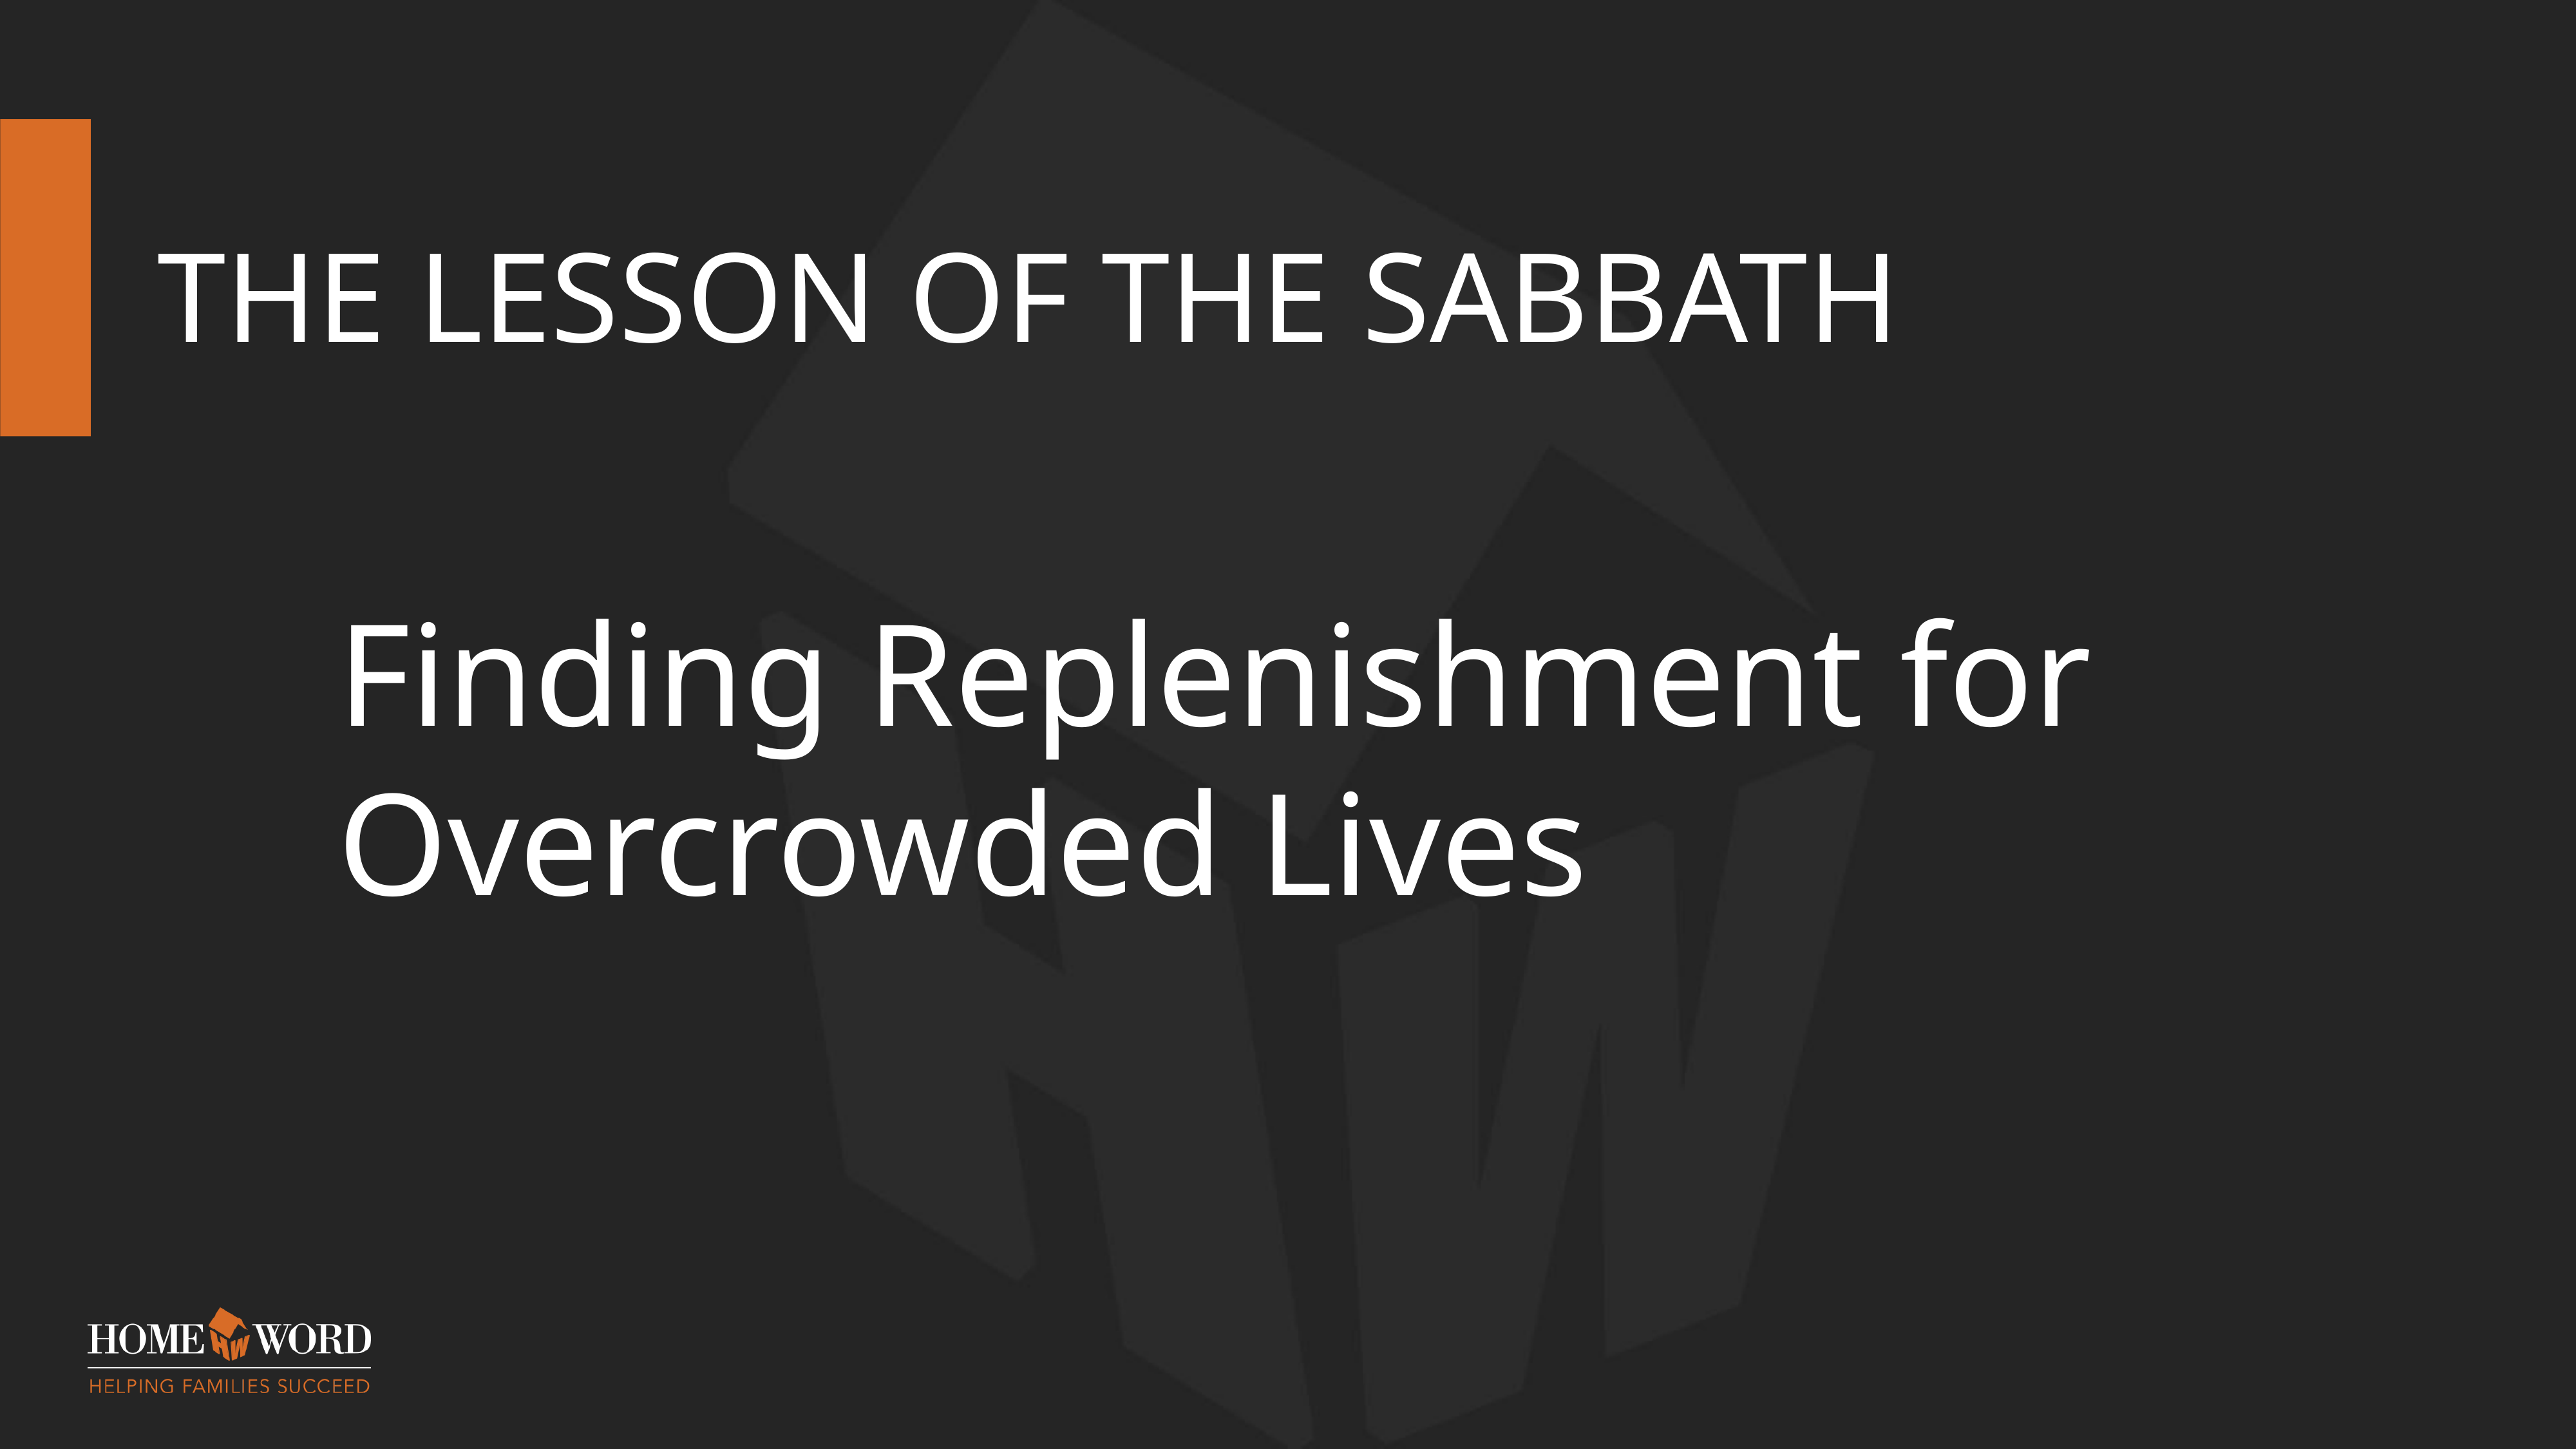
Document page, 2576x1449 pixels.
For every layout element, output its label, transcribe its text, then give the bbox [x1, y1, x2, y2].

picture [0, 0, 2576, 1449]
title The Lesson of the Sabbath [151, 120, 2295, 466]
text_box Finding Replenishment for Overcrowded Lives [332, 580, 2300, 1250]
